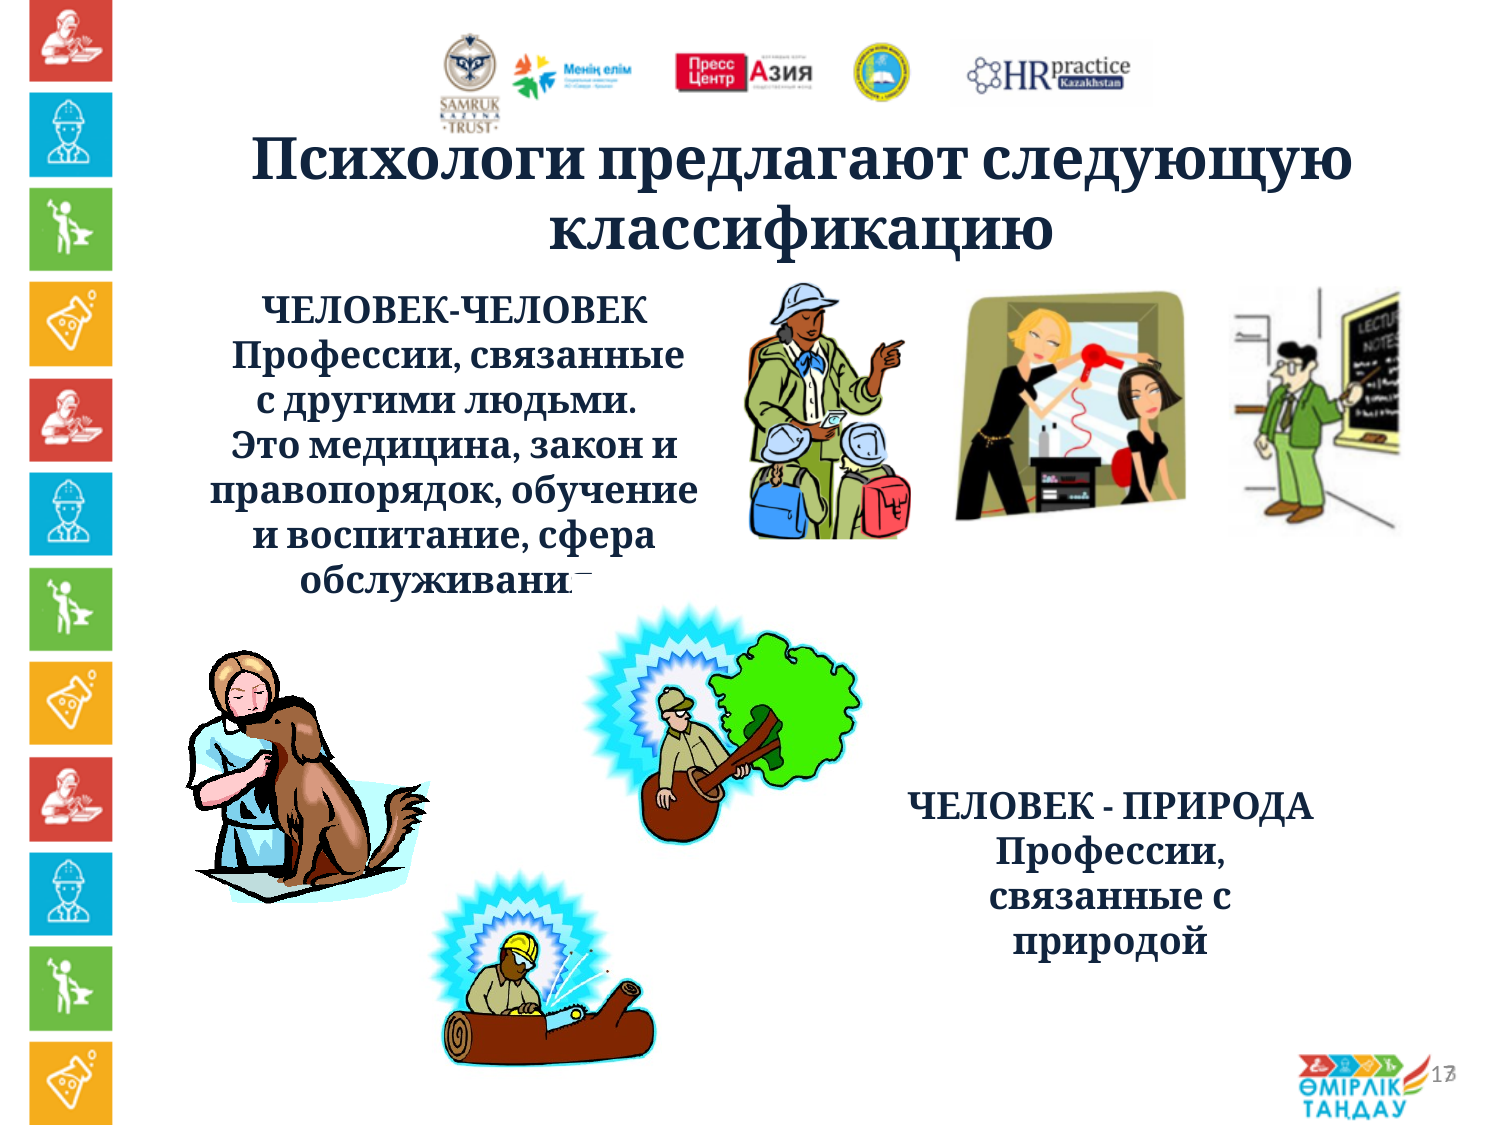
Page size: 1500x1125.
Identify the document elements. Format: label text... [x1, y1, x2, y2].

slide_number 17 [1074, 1042, 1471, 1103]
text_box Психологи предлагают следующую классификацию [159, 113, 1447, 269]
text_box ЧЕЛОВЕК-ЧЕЛОВЕК Профессии, связанные с другими людьми. Это медицина, закон и правопорядок, обучение и воспитание, сфера обслуживания. [194, 278, 715, 609]
text_box ЧЕЛОВЕК - ПРИРОДА Профессии, связанные с природой [879, 775, 1342, 970]
picture [0, 0, 1500, 1125]
